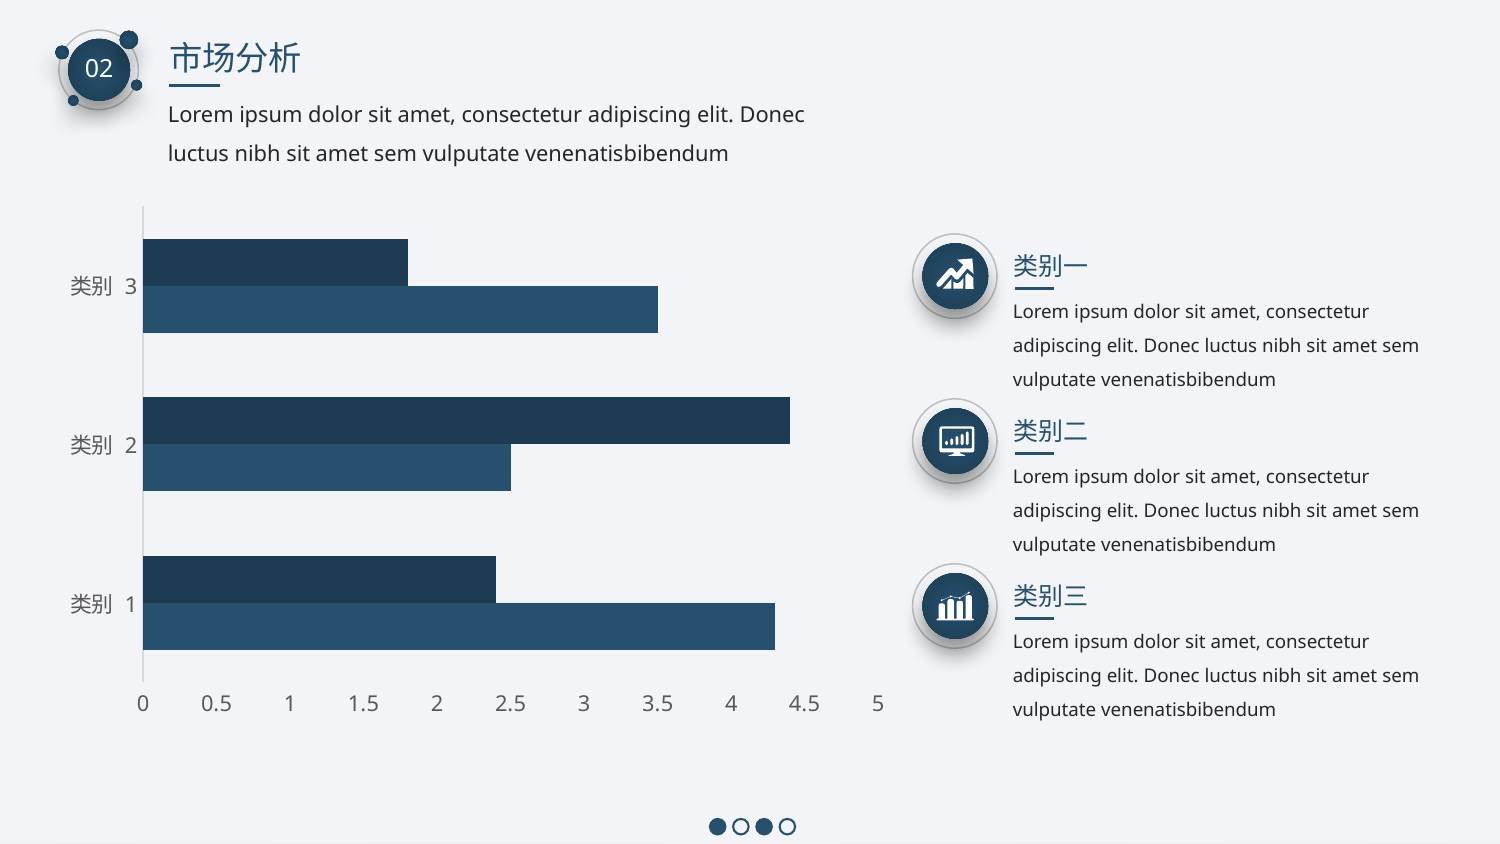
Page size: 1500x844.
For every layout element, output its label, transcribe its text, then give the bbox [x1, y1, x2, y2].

text_box Lorem ipsum dolor sit amet, consectetur adipiscing elit. Donec luctus nibh sit amet sem vulputate venenatisbibendum [153, 79, 825, 174]
text_box 市场分析 [154, 30, 318, 79]
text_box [912, 233, 998, 319]
text_box 02 [70, 45, 129, 91]
text_box 类别二 [998, 408, 1284, 453]
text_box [912, 563, 998, 649]
text_box 类别三 [998, 573, 1284, 618]
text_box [936, 591, 974, 621]
text_box Lorem ipsum dolor sit amet, consectetur adipiscing elit. Donec luctus nibh sit amet sem vulputate venenatisbibendum [998, 446, 1444, 563]
text_box Lorem ipsum dolor sit amet, consectetur adipiscing elit. Donec luctus nibh sit amet sem vulputate venenatisbibendum [998, 611, 1444, 728]
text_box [939, 426, 975, 456]
text_box Lorem ipsum dolor sit amet, consectetur adipiscing elit. Donec luctus nibh sit amet sem vulputate venenatisbibendum [998, 281, 1444, 398]
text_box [935, 258, 974, 289]
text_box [912, 398, 998, 484]
chart [53, 195, 902, 729]
text_box 类别一 [998, 243, 1284, 288]
